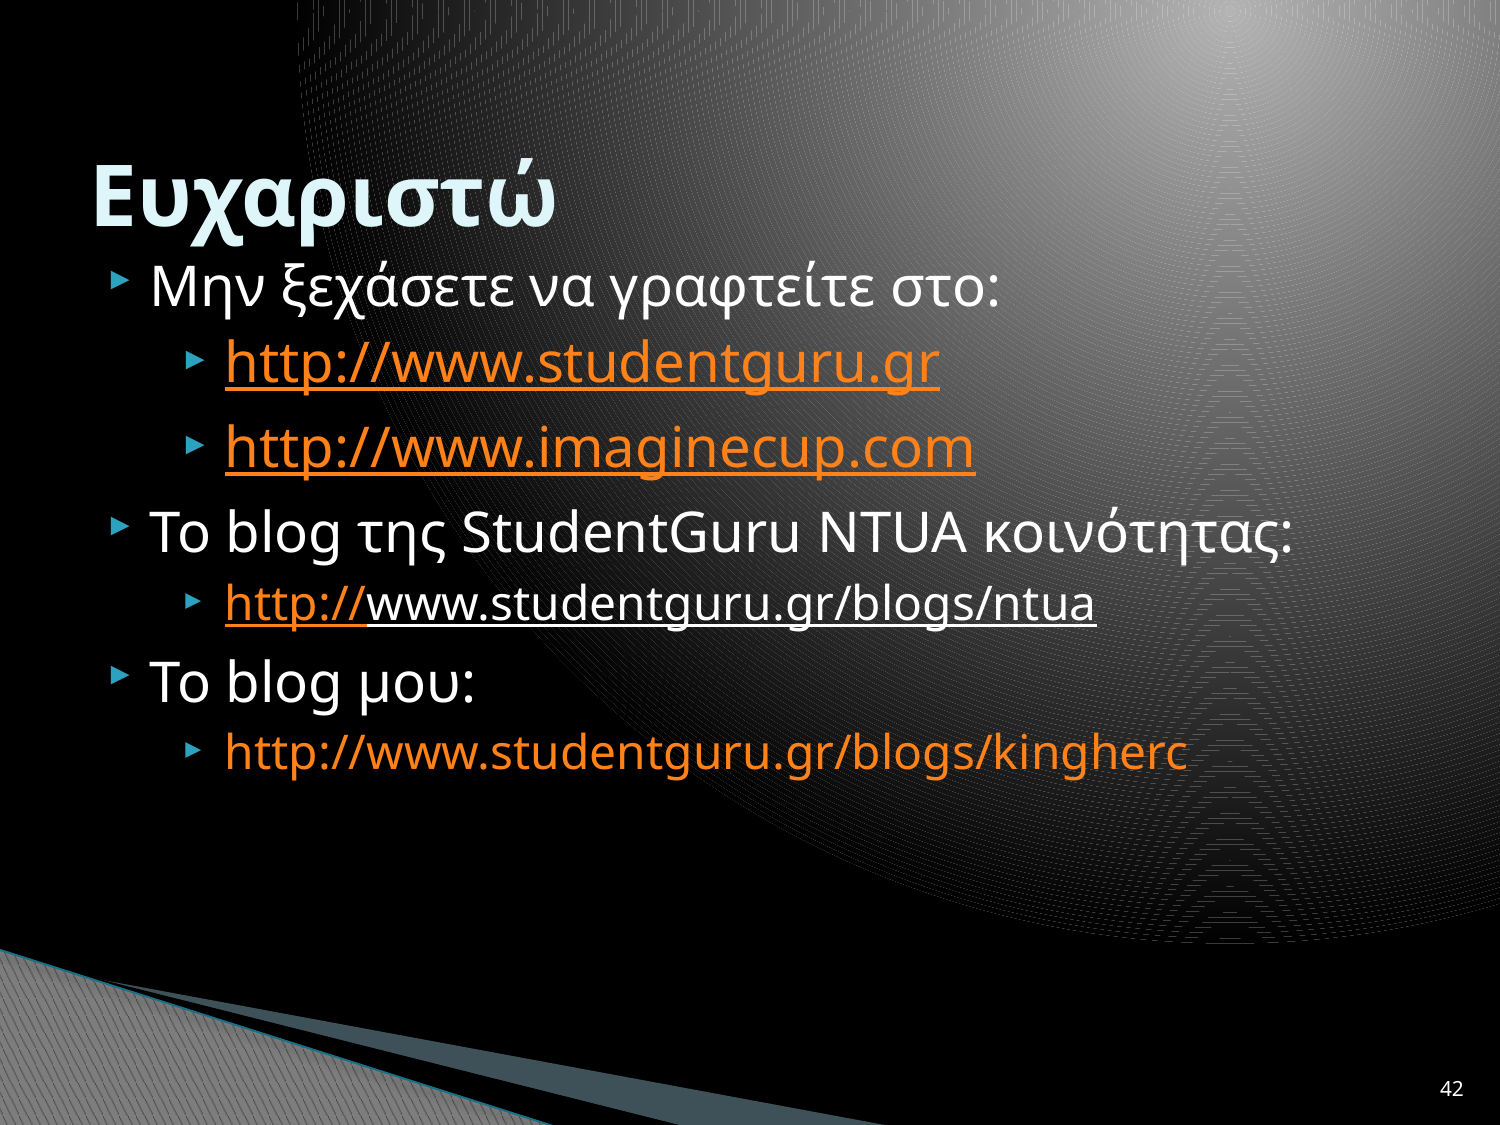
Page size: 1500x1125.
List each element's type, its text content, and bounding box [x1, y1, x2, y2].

picture [0, 952, 543, 1125]
text_box Μην ξεχάσετε να γραφτείτε στο: http://www.studentguru.gr http://www.imaginecup.com Το blog της StudentGuru NTUA κοινότητας: http://www.studentguru.gr/blogs/ntua Το blog μου: http://www.studentguru.gr/blogs/kingherc [74, 242, 1425, 986]
title Ευχαριστώ [75, 45, 1425, 242]
slide_number 42 [1418, 1051, 1479, 1112]
